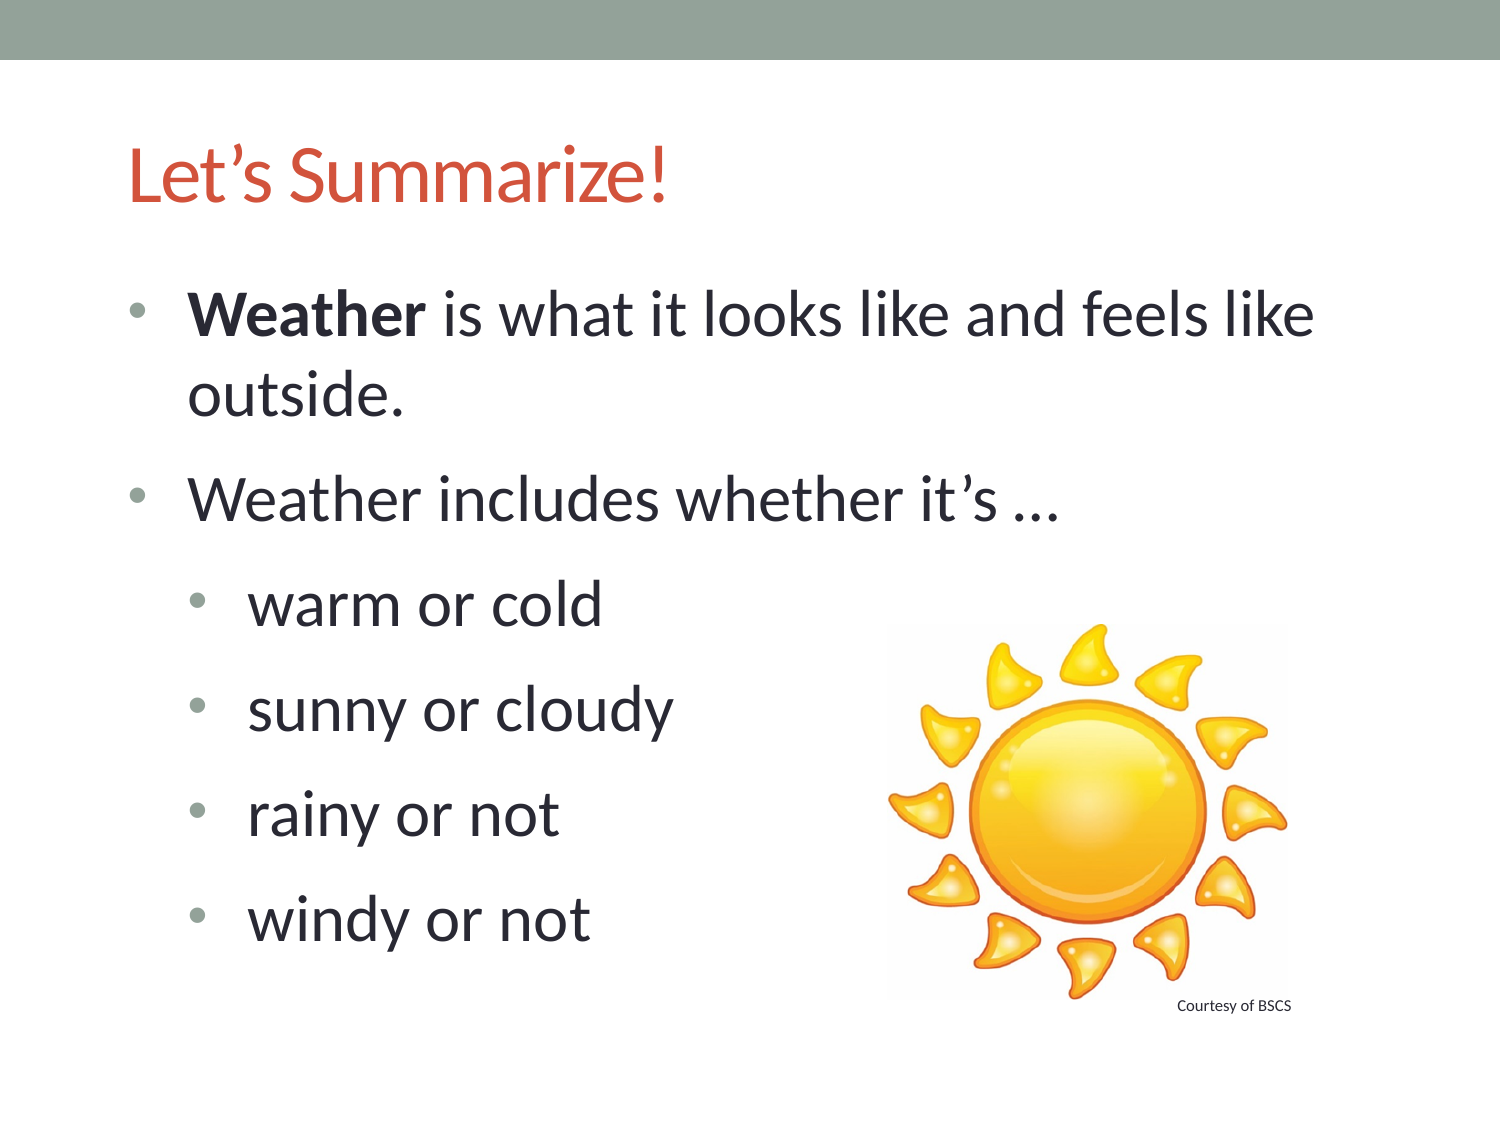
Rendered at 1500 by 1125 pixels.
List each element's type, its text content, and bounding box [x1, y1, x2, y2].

title Let’s Summarize! [112, 87, 1425, 250]
picture [887, 624, 1288, 1000]
list Weather is what it looks like and feels like outside. Weather includes whether it’s … warm or cold sunny or cloudy rainy or not windy or not [112, 262, 1425, 1063]
text_box Courtesy of BSCS [1162, 987, 1313, 1023]
